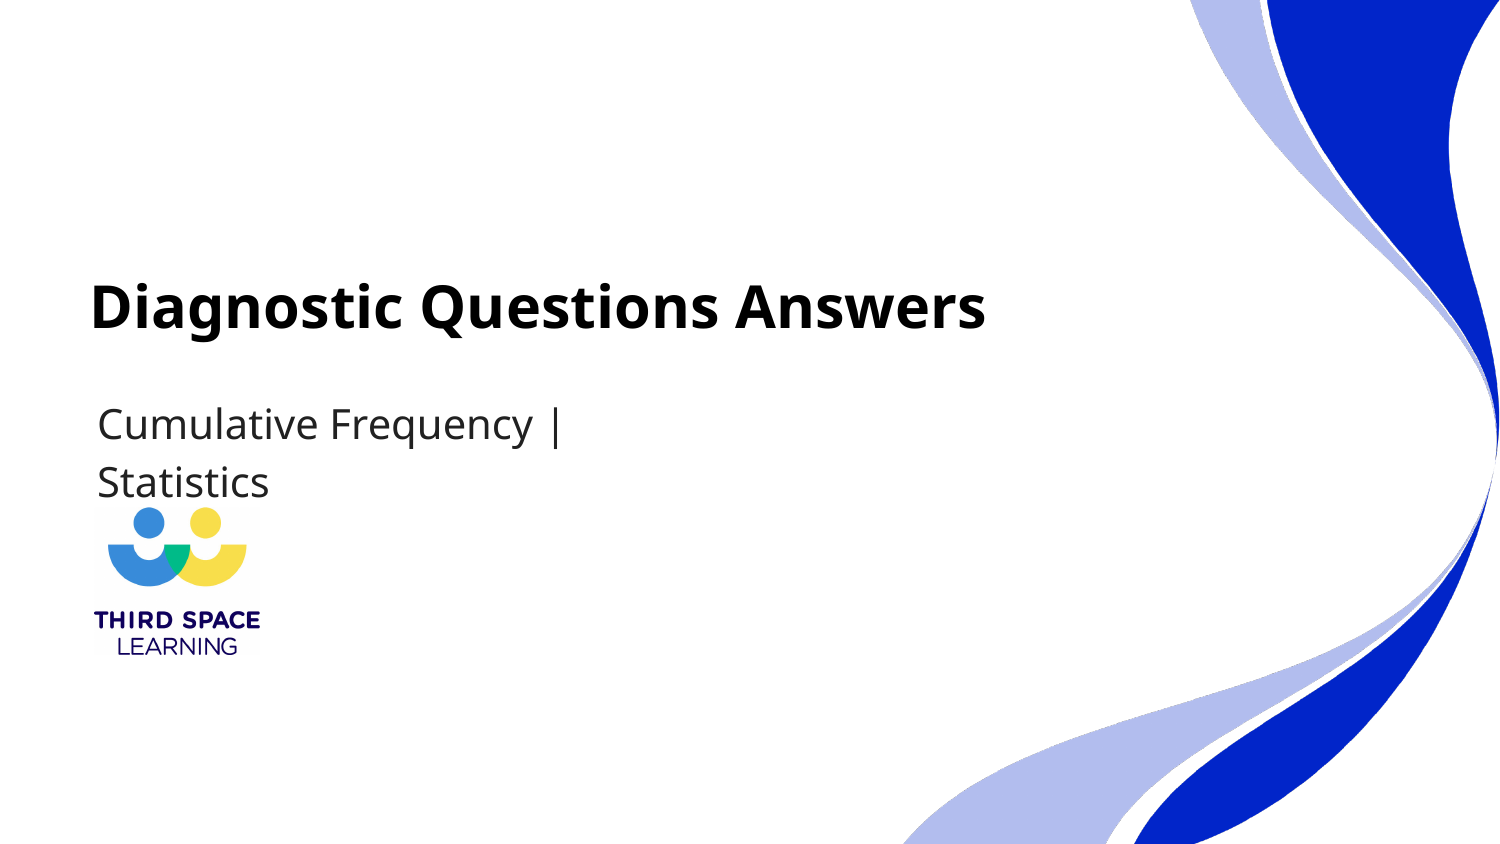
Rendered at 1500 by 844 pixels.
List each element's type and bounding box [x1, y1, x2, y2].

picture [94, 507, 260, 655]
picture [903, 0, 1500, 844]
